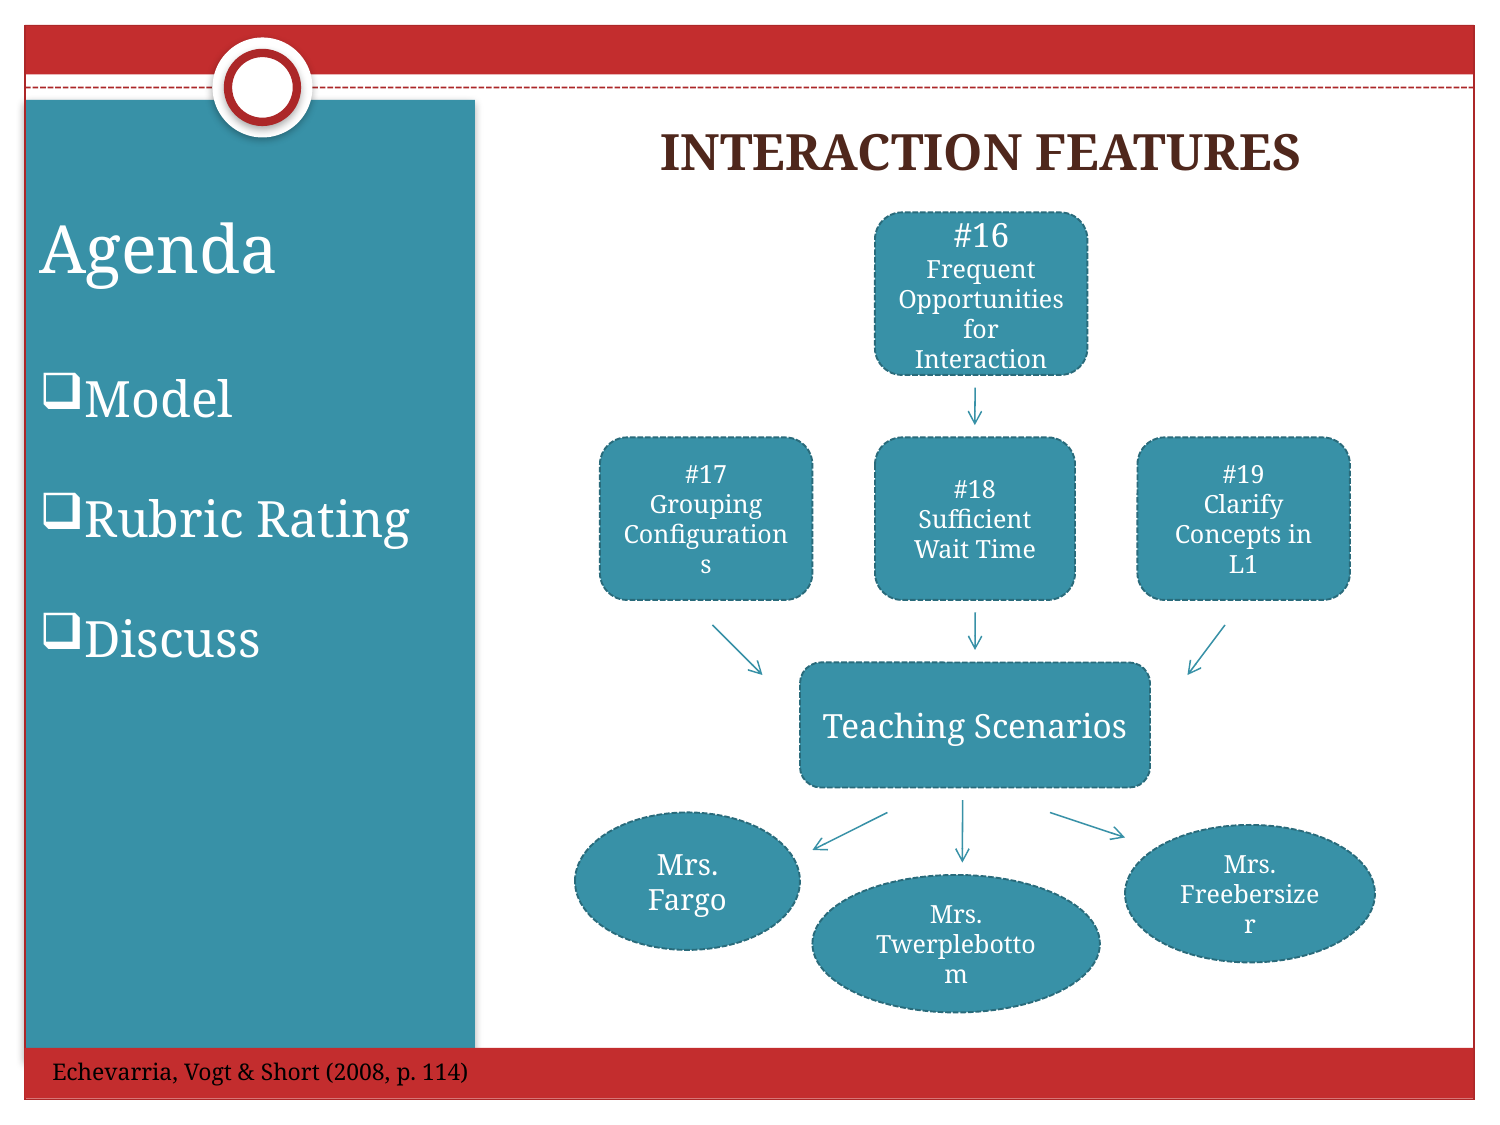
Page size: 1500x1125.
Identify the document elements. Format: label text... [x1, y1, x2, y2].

text_box Mrs. Fargo [574, 811, 801, 951]
text_box Mrs. Freebersizer [1124, 823, 1376, 964]
text_box Agenda Model Rubric Rating Discuss [24, 199, 475, 715]
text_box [712, 624, 763, 676]
text_box Mrs. Twerplebottom [811, 874, 1101, 1014]
text_box #16 Frequent Opportunities for Interaction [873, 211, 1089, 376]
text_box #18 Sufficient Wait Time [874, 436, 1076, 601]
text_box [1049, 812, 1126, 838]
text_box [524, 809, 738, 859]
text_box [812, 812, 888, 851]
text_box #19 Clarify Concepts in L1 [1136, 436, 1351, 601]
title INTERACTION FEATURES [500, 112, 1463, 188]
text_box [1181, 630, 1232, 669]
text_box #17 Grouping Configurations [598, 436, 814, 601]
text_box Echevarria, Vogt & Short (2008, p. 114) [37, 1050, 488, 1093]
text_box Teaching Scenarios [799, 661, 1151, 789]
